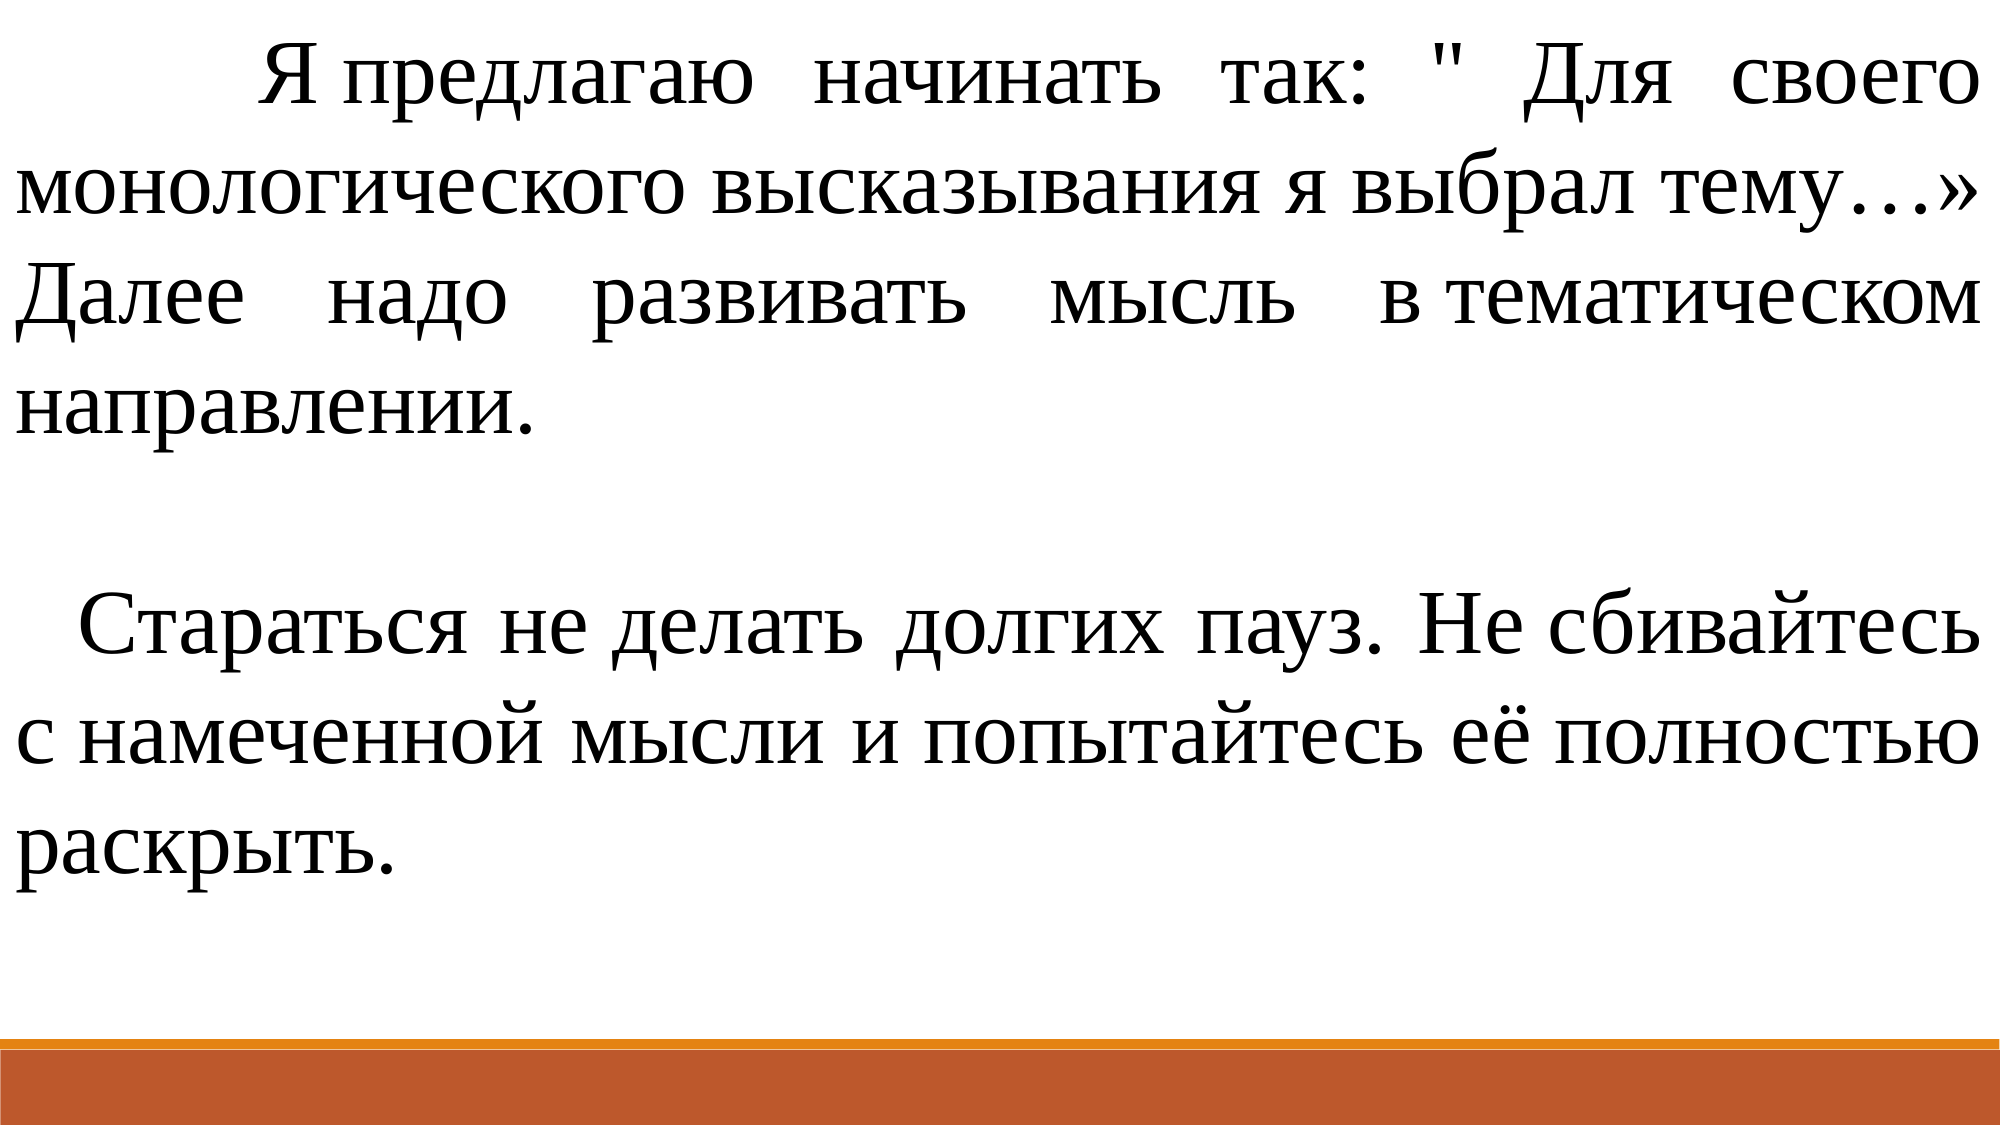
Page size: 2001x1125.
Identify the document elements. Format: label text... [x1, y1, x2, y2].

text_box Я предлагаю начинать так: " Для своего монологического высказывания я выбрал тему…» Далее надо развивать мысль в тематическом направлении. Стараться не делать долгих пауз. Не сбивайтесь с намеченной мысли и попытайтесь её полностью раскрыть. [0, 4, 2000, 900]
